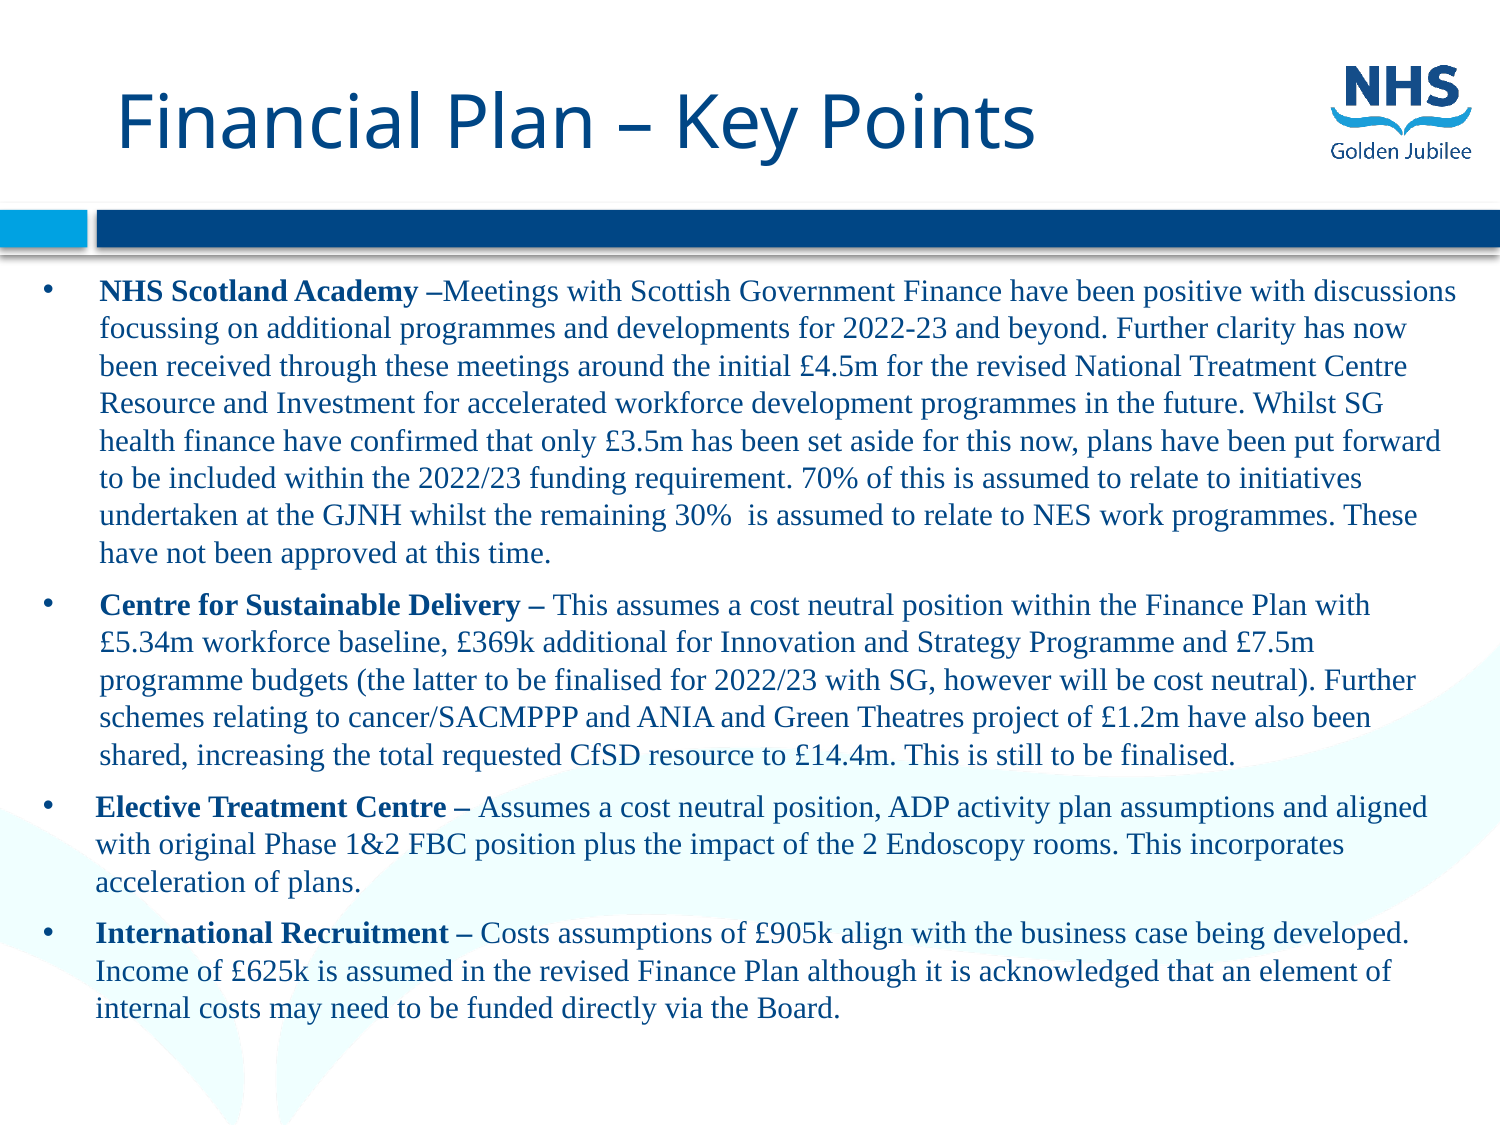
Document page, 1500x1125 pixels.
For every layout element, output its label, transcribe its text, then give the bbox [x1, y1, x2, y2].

picture [1438, 65, 1472, 164]
list NHS Scotland Academy –Meetings with Scottish Government Finance have been positive with discussions focussing on additional programmes and developments for 2022-23 and beyond. Further clarity has now been received through these meetings around the initial £4.5m for the revised National Treatment Centre Resource and Investment for accelerated workforce development programmes in the future. Whilst SG health finance have confirmed that only £3.5m has been set aside for this now, plans have been put forward to be included within the 2022/23 funding requirement. 70% of this is assumed to relate to initiatives undertaken at the GJNH whilst the remaining 30% is assumed to relate to NES work programmes. These have not been approved at this time. Centre for Sustainable Delivery – This assumes a cost neutral position within the Finance Plan with £5.34m workforce baseline, £369k additional for Innovation and Strategy Programme and £7.5m programme budgets (the latter to be finalised for 2022/23 with SG, however will be cost neutral). Further schemes relating to cancer/SACMPPP and ANIA and Green Theatres project of £1.2m have also been shared, increasing the total requested CfSD resource to £14.4m. This is still to be finalised. Elective Treatment Centre – Assumes a cost neutral position, ADP activity plan assumptions and aligned with original Phase 1&2 FBC position plus the impact of the 2 Endoscopy rooms. This incorporates acceleration of plans. International Recruitment – Costs assumptions of £905k align with the business case being developed. Income of £625k is assumed in the revised Finance Plan although it is acknowledged that an element of internal costs may need to be funded directly via the Board. [27, 262, 1476, 1100]
title Financial Plan – Key Points [100, 37, 1438, 200]
